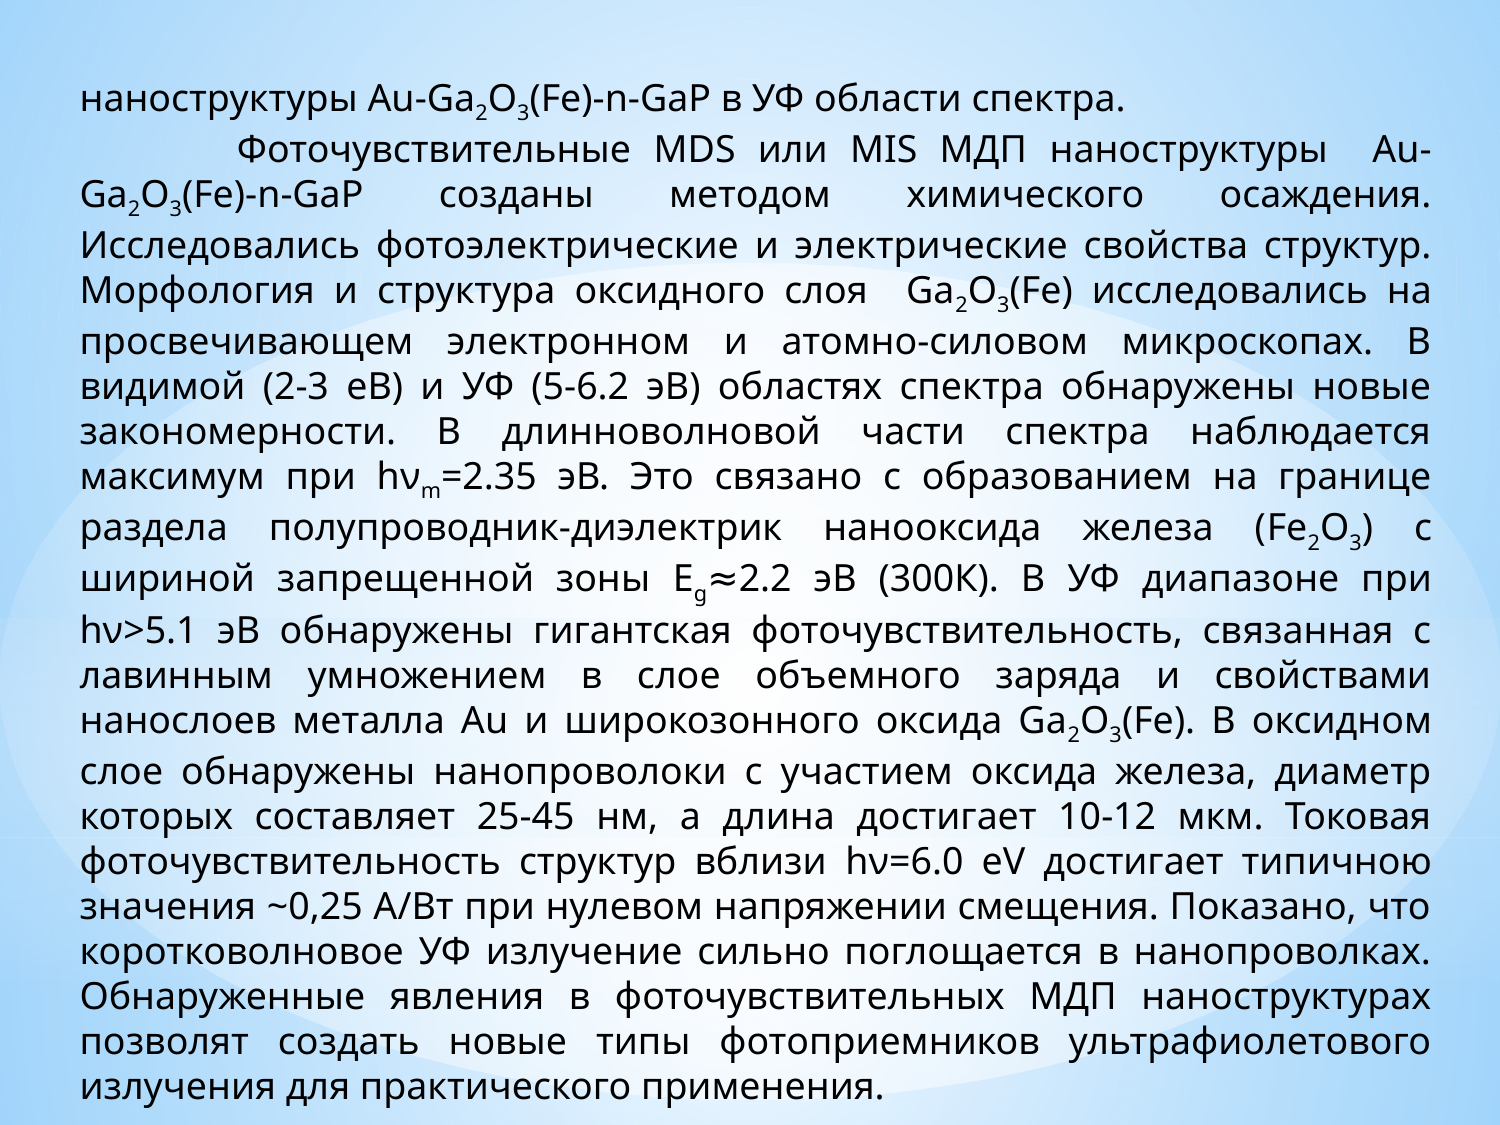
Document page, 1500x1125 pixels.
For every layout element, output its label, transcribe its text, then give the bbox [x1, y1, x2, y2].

text_box наноструктуры Au-Ga2O3(Fe)-n-GaP в УФ области спектра. Фоточувствительные MDS или MIS МДП наноструктуры Au-Ga2O3(Fe)-n-GaP созданы методом химического осаждения. Исследовались фотоэлектрические и электрические свойства структур. Морфология и структура оксидного слоя Ga2O3(Fe) исследовались на просвечивающем электронном и атомно-силовом микроскопах. В видимой (2-3 еВ) и УФ (5-6.2 эВ) областях спектра обнаружены новые закономерности. В длинноволновой части спектра наблюдается максимум при hνm=2.35 эВ. Это связано с образованием на границе раздела полупроводник-диэлектрик нанооксида железа (Fe2O3) с шириной запрещенной зоны Eg≈2.2 эВ (300К). В УФ диапазоне при hν>5.1 эВ обнаружены гигантская фоточувствительность, связанная с лавинным умножением в слое объемного заряда и свойствами нанослоев металла Au и широкозонного оксида Ga2O3(Fe). В оксидном слое обнаружены нанопроволоки с участием оксида железа, диаметр которых составляет 25-45 нм, а длина достигает 10-12 мкм. Токовая фоточувствительность структур вблизи hν=6.0 eV достигает типичною значения ~0,25 А/Вт при нулевом напряжении смещения. Показано, что коротковолновое УФ излучение сильно поглощается в нанопроволках. Обнаруженные явления в фоточувствительных МДП наноструктурах позволят создать новые типы фотоприемников ультрафиолетового излучения для практического применения. [64, 66, 1447, 1125]
